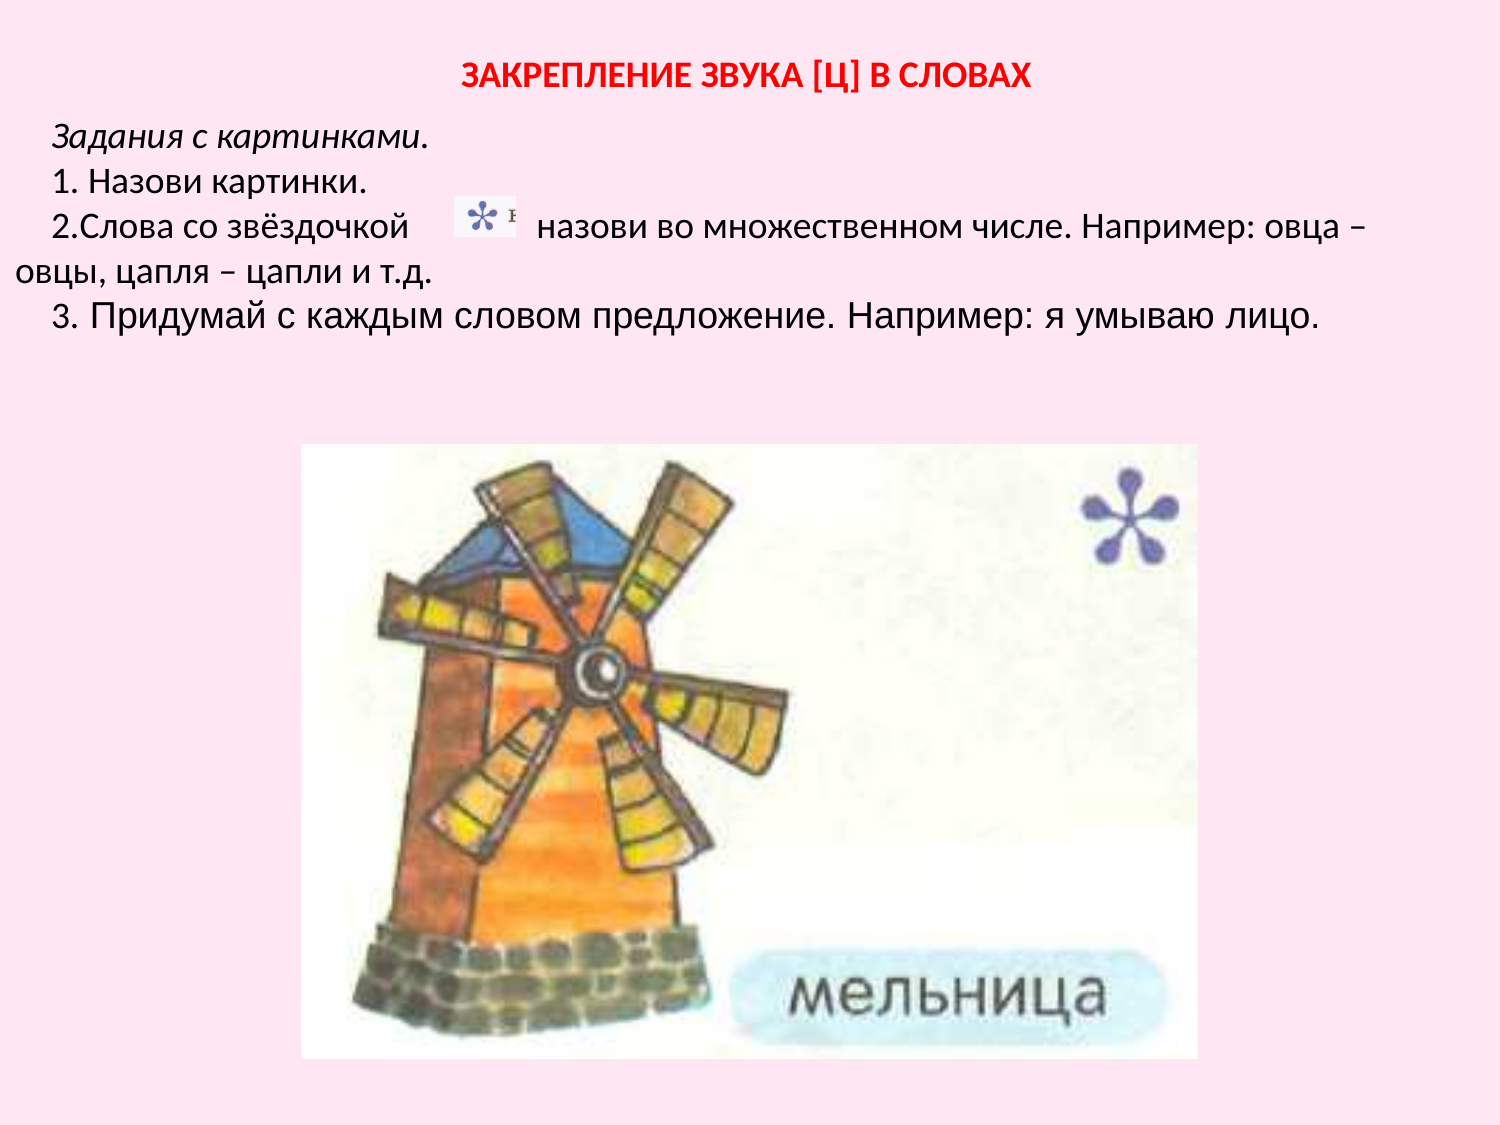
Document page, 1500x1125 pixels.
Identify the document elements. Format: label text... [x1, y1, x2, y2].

text_box Задания с картинками. 1. Назови картинки. 2.Слова со звёздочкой назови во множественном числе. Например: овца – овцы, цапля – цапли и т.д. 3. Придумай с каждым словом предложение. Например: я умываю лицо. [0, 103, 1453, 389]
picture [454, 195, 516, 238]
text_box ЗАКРЕПЛЕНИЕ ЗВУКА [Ц] В СЛОВАХ [446, 75, 1047, 103]
picture [300, 444, 1198, 1059]
text_box [0, 0, 1500, 75]
